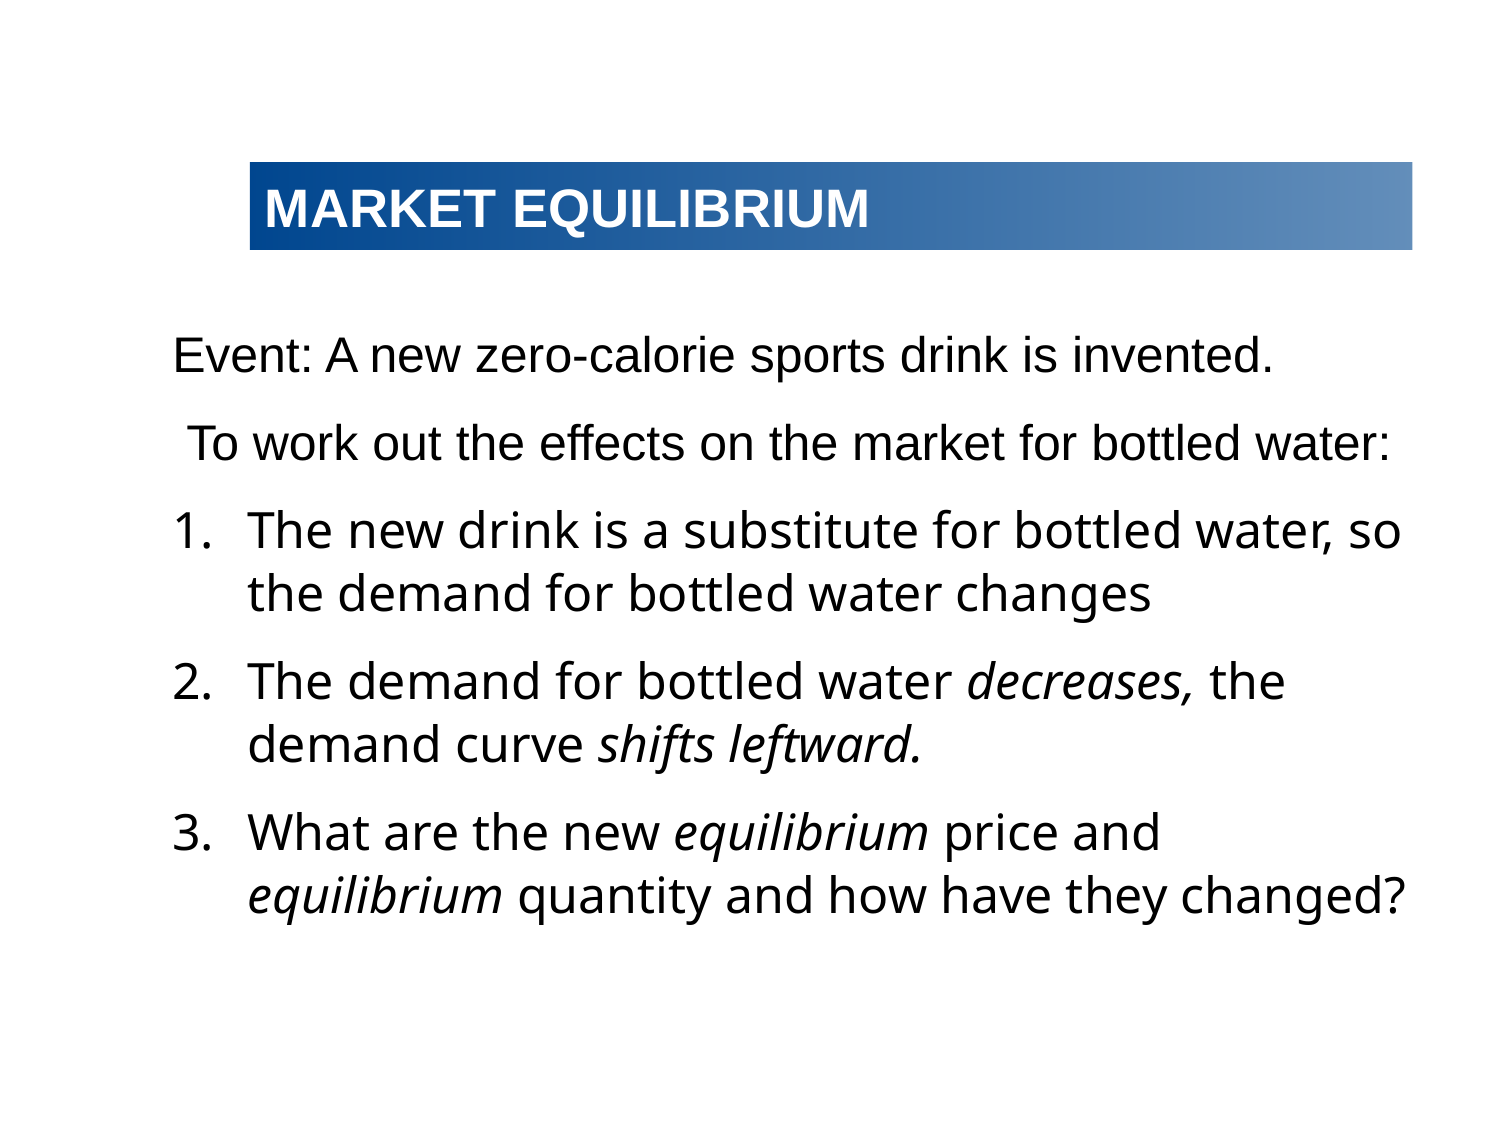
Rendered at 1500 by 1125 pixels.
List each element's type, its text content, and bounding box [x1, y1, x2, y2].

list Event: A new zero-calorie sports drink is invented. To work out the effects on the market for bottled water: The new drink is a substitute for bottled water, so the demand for bottled water changes The demand for bottled water decreases, the demand curve shifts leftward. What are the new equilibrium price and equilibrium quantity and how have they changed? [62, 312, 1438, 1051]
title MARKET EQUILIBRIUM [249, 162, 1413, 251]
